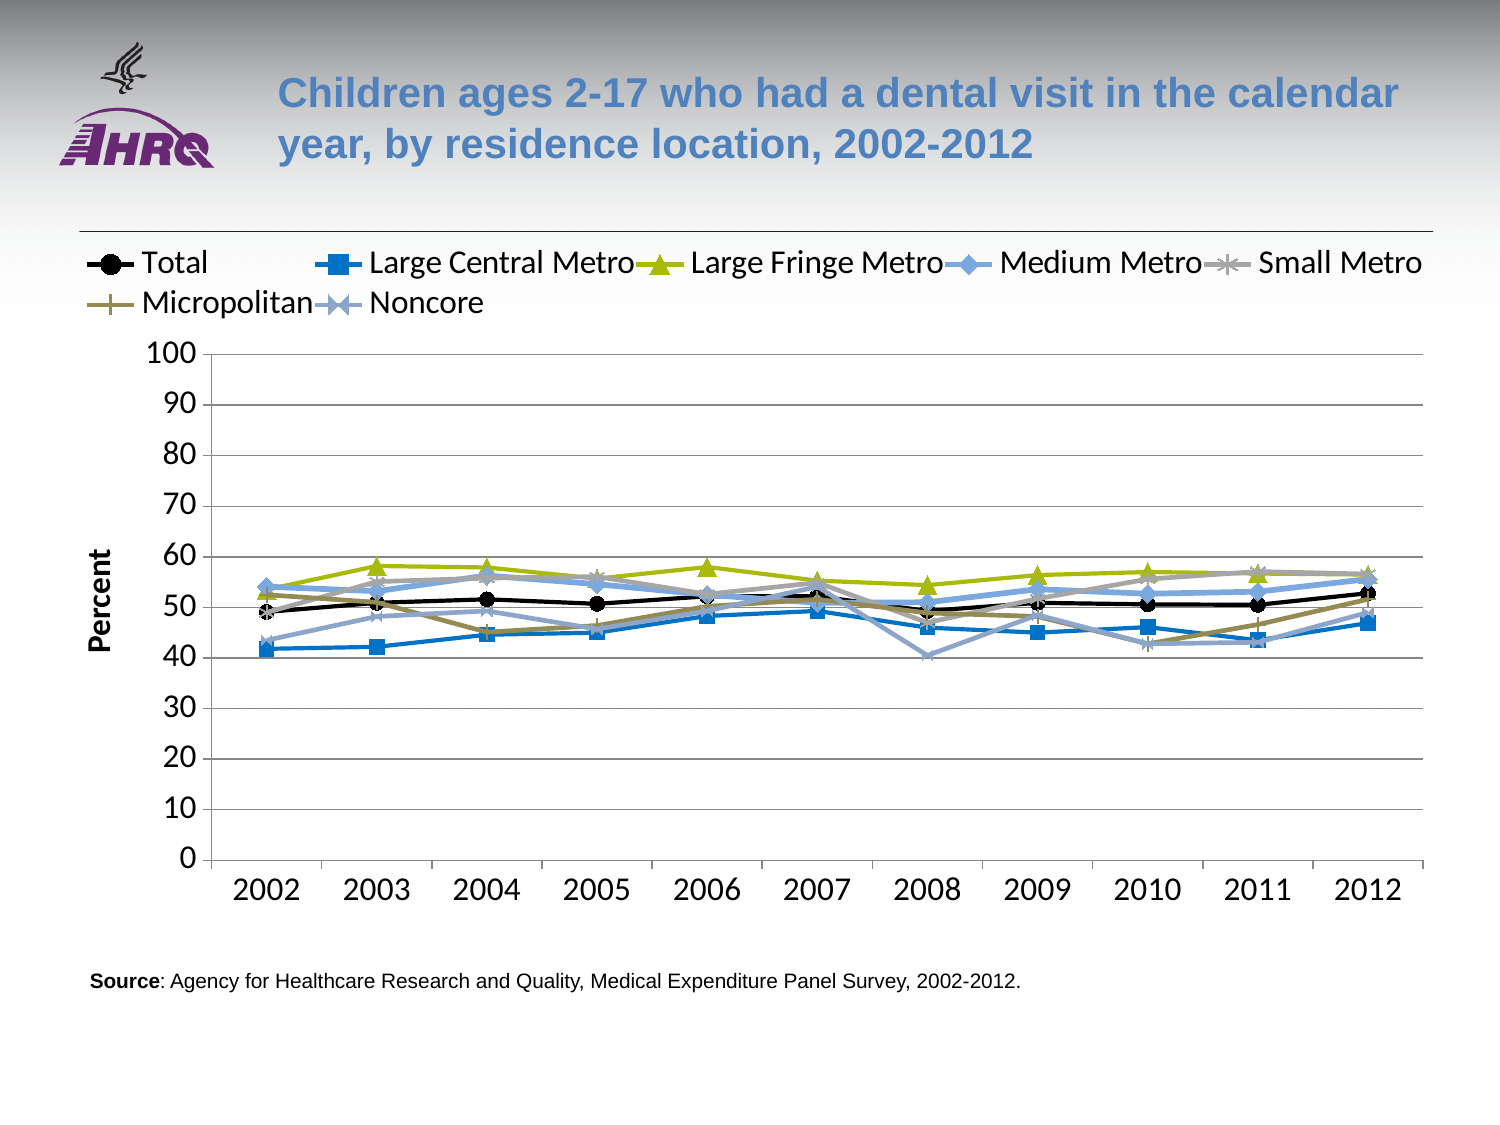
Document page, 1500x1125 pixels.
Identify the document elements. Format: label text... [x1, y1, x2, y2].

title Children ages 2-17 who had a dental visit in the calendar year, by residence location, 2002-2012 [262, 45, 1425, 188]
picture [0, 0, 1500, 1125]
text_box Source: Agency for Healthcare Research and Quality, Medical Expenditure Panel Survey, 2002-2012. [74, 960, 1425, 1000]
chart [74, 239, 1426, 931]
